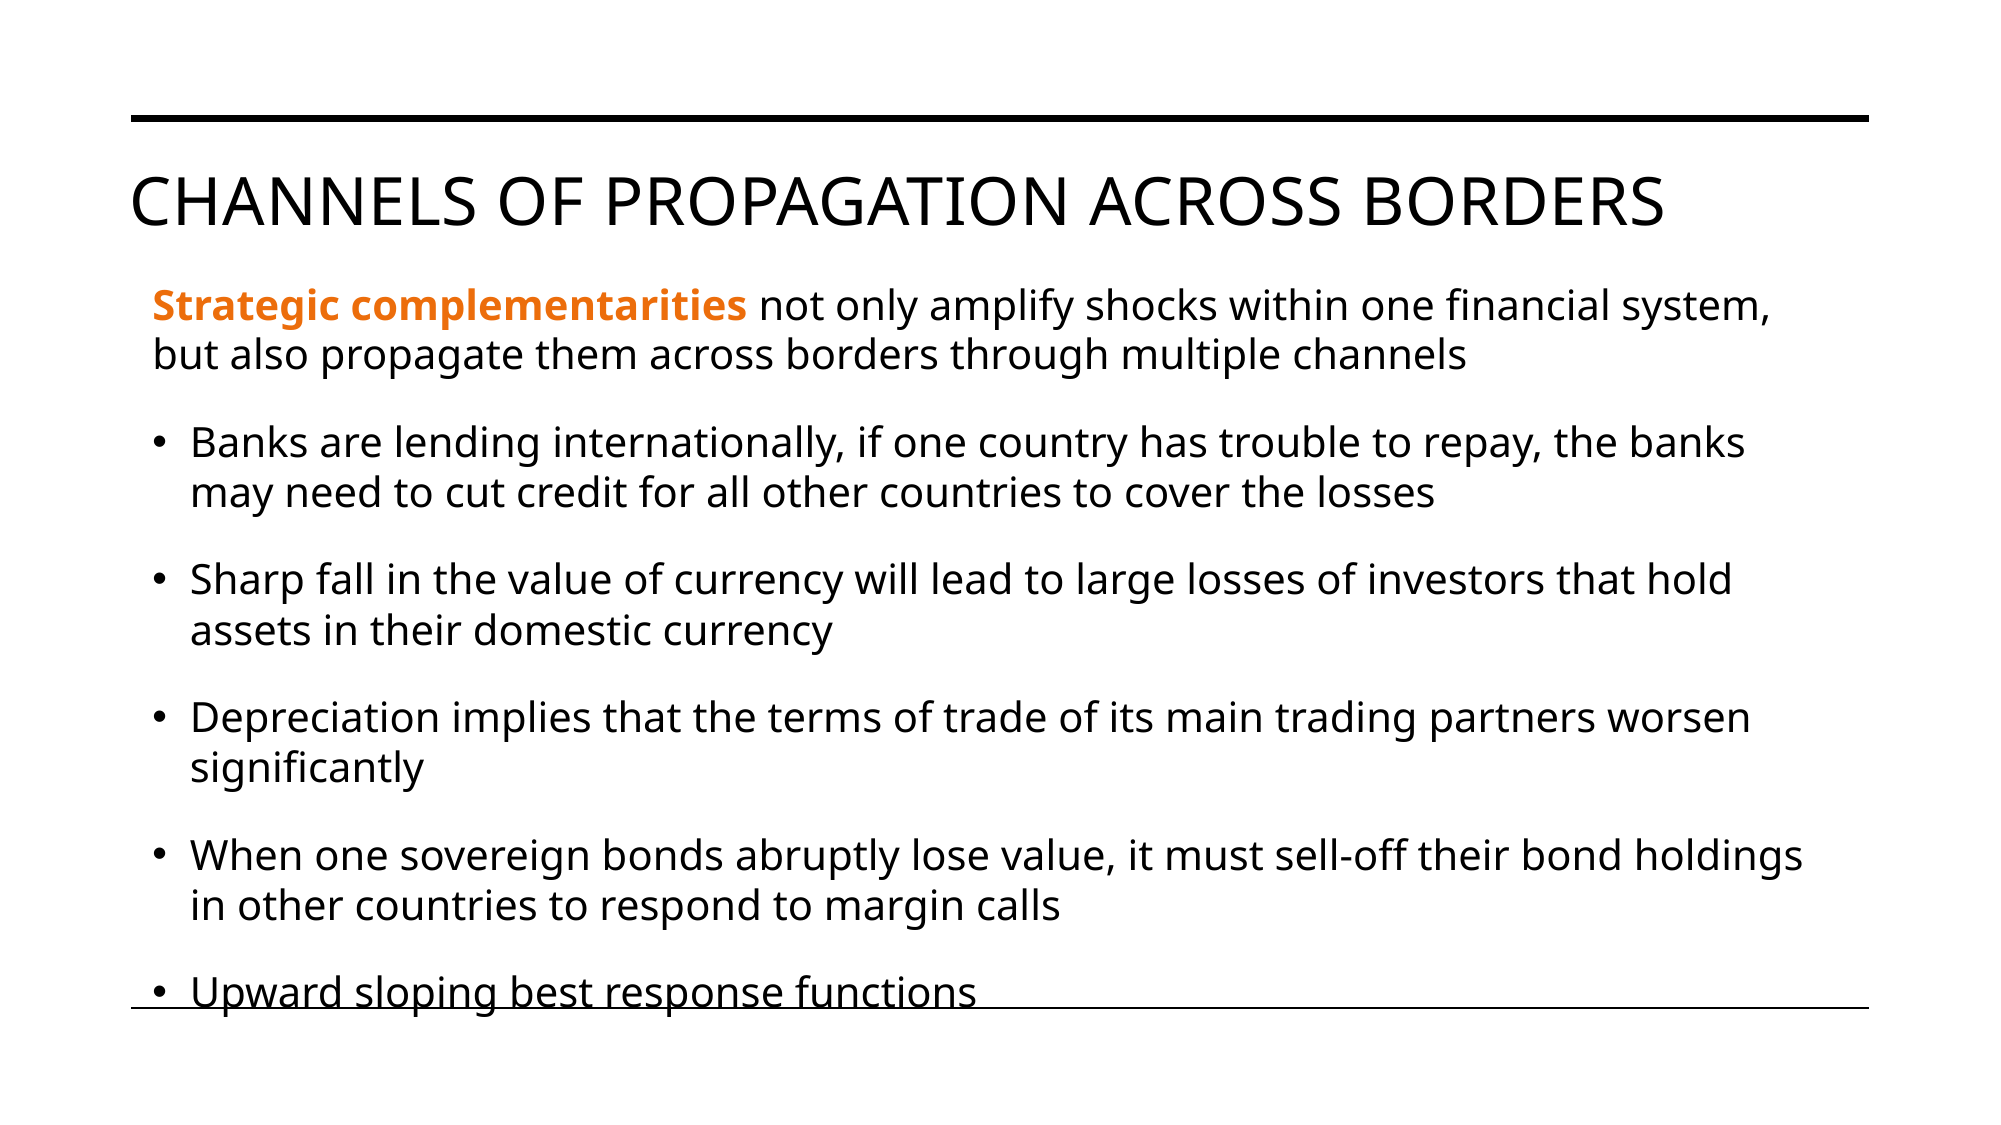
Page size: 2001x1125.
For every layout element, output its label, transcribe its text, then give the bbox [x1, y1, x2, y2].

text_box Strategic complementarities not only amplify shocks within one financial system, but also propagate them across borders through multiple channels Banks are lending internationally, if one country has trouble to repay, the banks may need to cut credit for all other countries to cover the losses Sharp fall in the value of currency will lead to large losses of investors that hold assets in their domestic currency Depreciation implies that the terms of trade of its main trading partners worsen significantly When one sovereign bonds abruptly lose value, it must sell-off their bond holdings in other countries to respond to margin calls Upward sloping best response functions [137, 270, 1832, 1024]
text_box Channels of propagation across borders [114, 151, 1869, 236]
